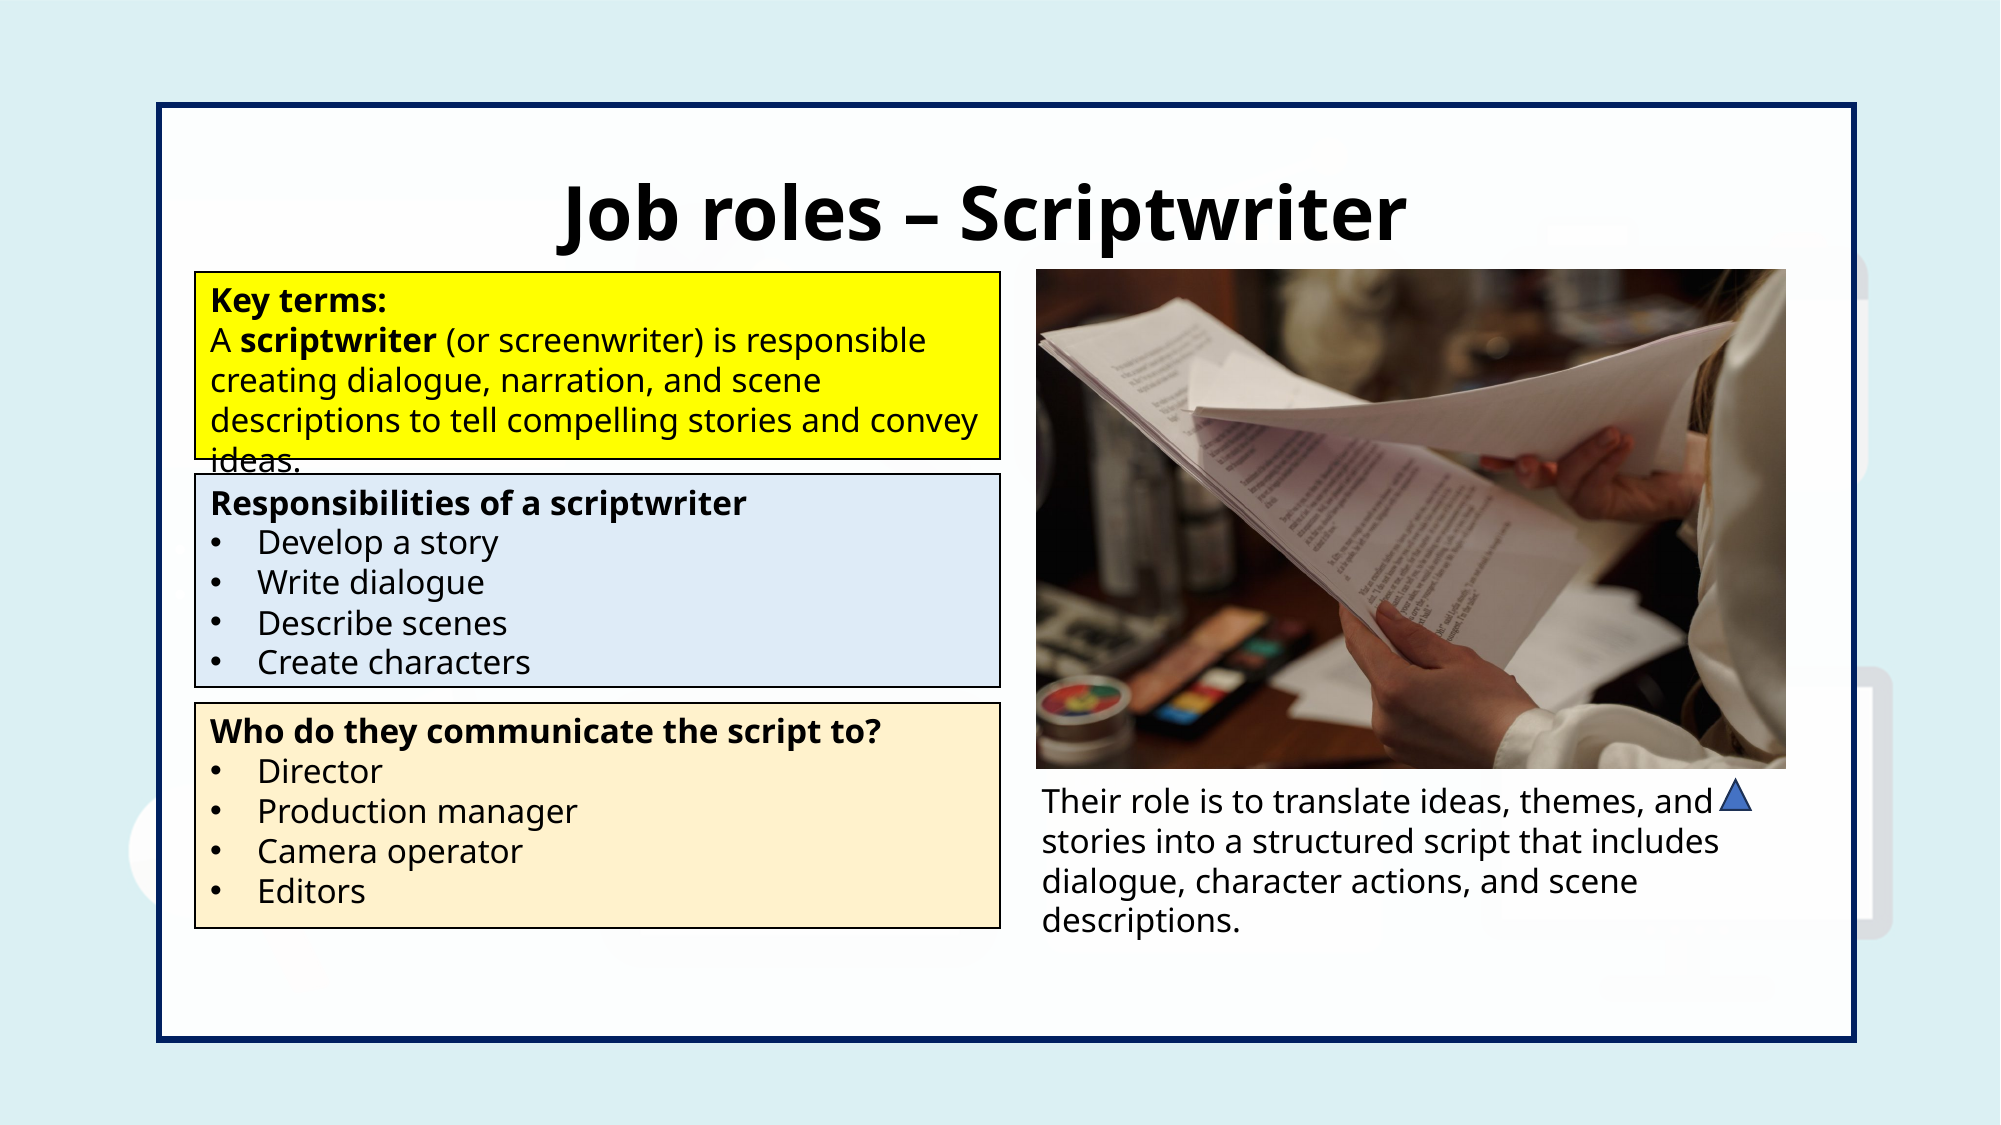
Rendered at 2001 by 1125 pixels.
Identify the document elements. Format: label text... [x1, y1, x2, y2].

text_box Cut out Flipbook animation [158, 104, 1855, 1041]
text_box Job roles – Scriptwriter [195, 158, 1776, 264]
text_box [1718, 777, 1753, 811]
text_box Key terms: A scriptwriter (or screenwriter) is responsible creating dialogue, narration, and scene descriptions to tell compelling stories and convey ideas. [194, 271, 1001, 460]
text_box Responsibilities of a scriptwriter Develop a story Write dialogue Describe scenes Create characters [194, 473, 1001, 688]
text_box Their role is to translate ideas, themes, and stories into a structured script that includes dialogue, character actions, and scene descriptions. [1026, 772, 1778, 947]
text_box Who do they communicate the script to? Director Production manager Camera operator Editors [194, 702, 1001, 929]
picture [1036, 269, 1786, 769]
